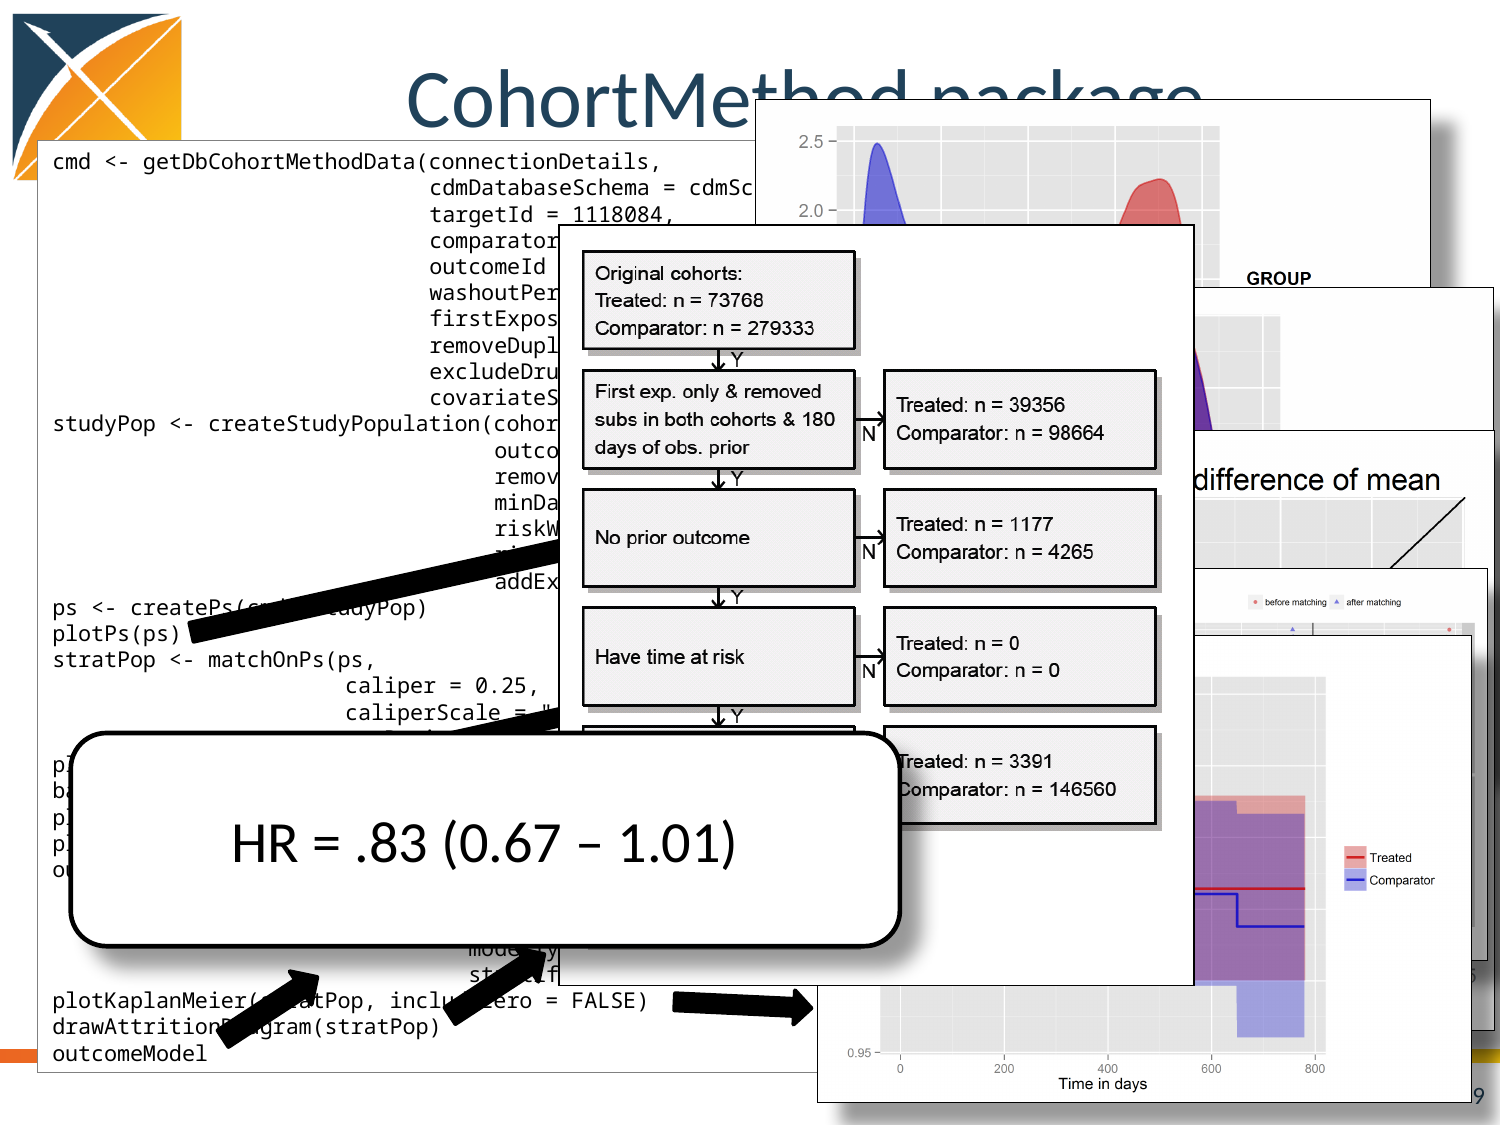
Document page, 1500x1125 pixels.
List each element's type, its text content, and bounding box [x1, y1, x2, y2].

text_box HR = .83 (0.67 – 1.01) [68, 730, 554, 949]
slide_number 9 [1149, 1065, 1500, 1125]
text_box [672, 993, 812, 1027]
text_box [442, 981, 525, 1026]
picture [559, 99, 1495, 1104]
text_box [187, 540, 554, 644]
text_box [455, 708, 554, 730]
picture [0, 0, 206, 200]
title CohortMethod package [187, 24, 1425, 140]
text_box cmd <- getDbCohortMethodData(connectionDetails, cdmDatabaseSchema = cdmSchema, targetId = 1118084, comparatorId = 1124300, outcomeId = 192671, washoutPeriod = 183, firstExposureOnly = TRUE, removeDuplicateSubjects = TRUE, excludeDrugsFromCovariates = TRUE, covariateSettings = createCovariateSettings()) studyPop <- createStudyPopulation(cohortMethodData = cmd, outcomeId = 192671, removeSubjectsWithPriorOutcome = TRUE, minDaysAtRisk = 1, riskWindowStart = 0, riskWindowEnd = 30, addExposureDaysToEnd = TRUE) ps <- createPs(cmd, studyPop) plotPs(ps) stratPop <- matchOnPs(ps, caliper = 0.25, caliperScale = "standardized", maxRatio = 1) plotPs(stratPop, ps) balance <- computeCovariateBalance(strata, cmd) plotCovariateBalanceScatterPlot(balance) plotCovariateBalanceOfTopVariables(balance) outcomeModel <- fitOutcomeModel(stratPop, cmd useCovariates = TRUE, modelType = "cox", stratified = TRUE) plotKaplanMeier(stratPop, includeZero = FALSE) drawAttritionDiagram(stratPop) outcomeModel [37, 140, 812, 1073]
text_box [215, 981, 319, 1049]
